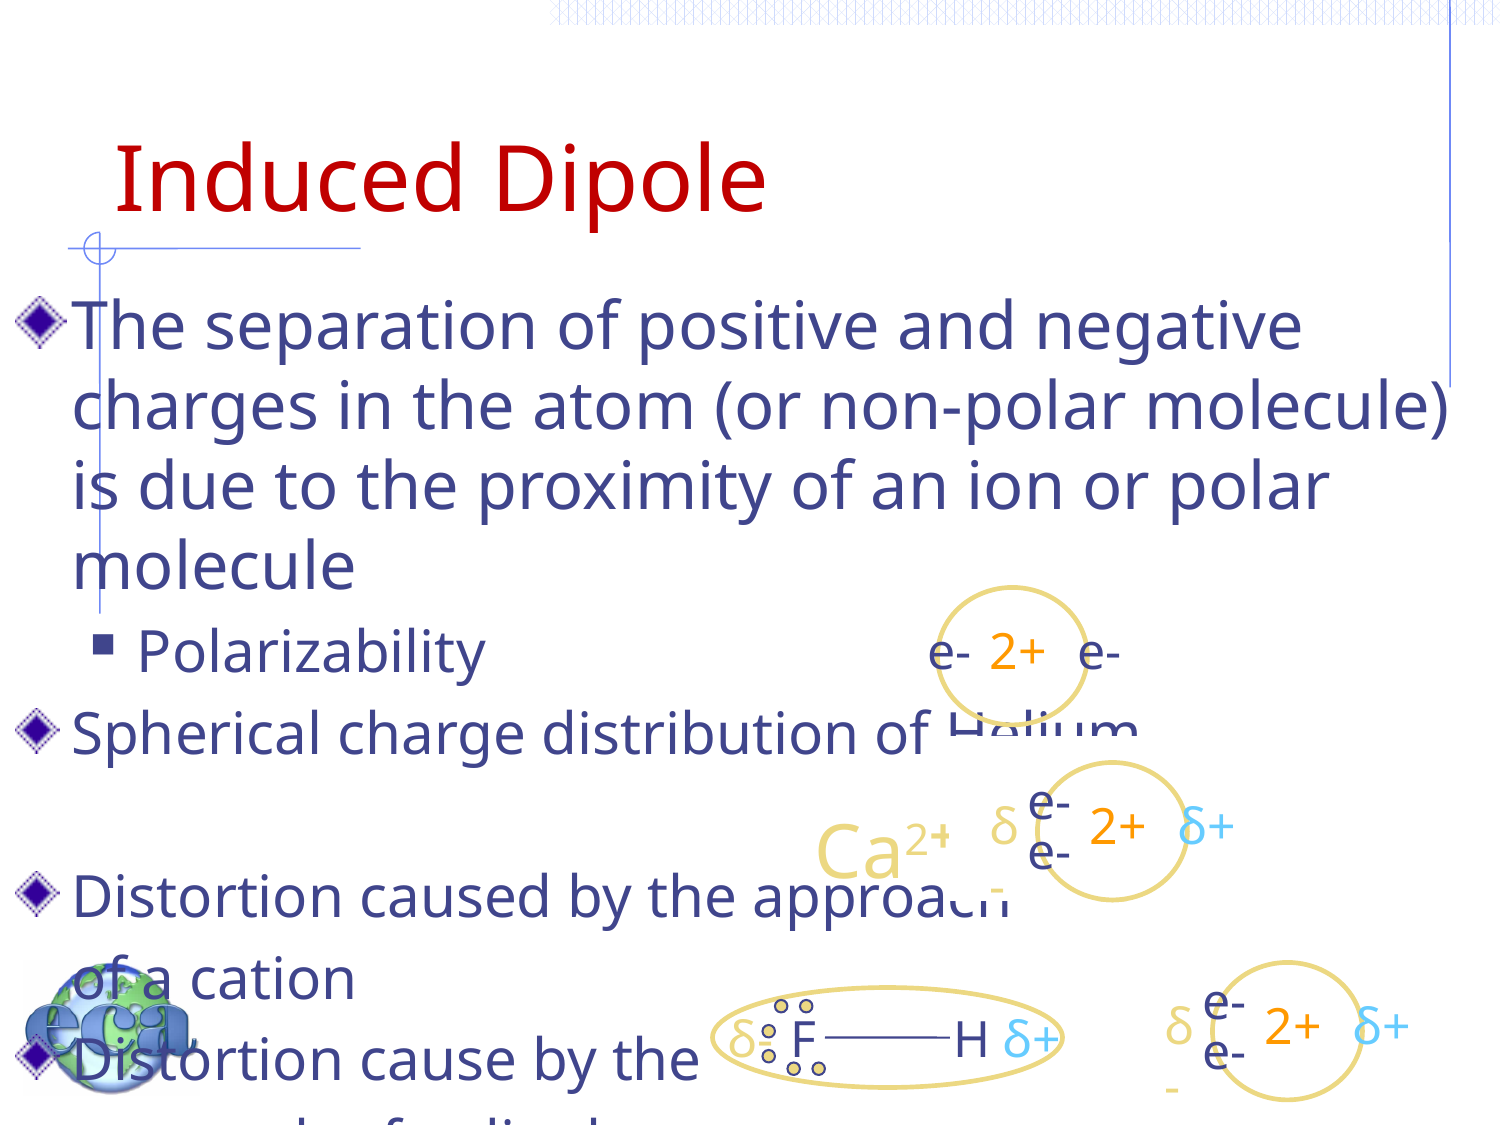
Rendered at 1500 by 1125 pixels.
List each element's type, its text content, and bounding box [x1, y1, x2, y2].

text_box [1112, 937, 1463, 1125]
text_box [912, 587, 1178, 726]
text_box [712, 987, 1113, 1088]
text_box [949, 737, 1276, 901]
picture [15, 708, 60, 754]
list The separation of positive and negative charges in the atom (or non-polar molecule) is due to the proximity of an ion or polar molecule Polarizability Spherical charge distribution of Helium Distortion caused by the approach of a cation Distortion cause by the approach of a dipole [0, 274, 1500, 1125]
picture [15, 871, 60, 917]
title Induced Dipole [99, 49, 1376, 238]
text_box Ca2+ [800, 787, 945, 903]
picture [15, 296, 67, 349]
picture [15, 1034, 60, 1080]
